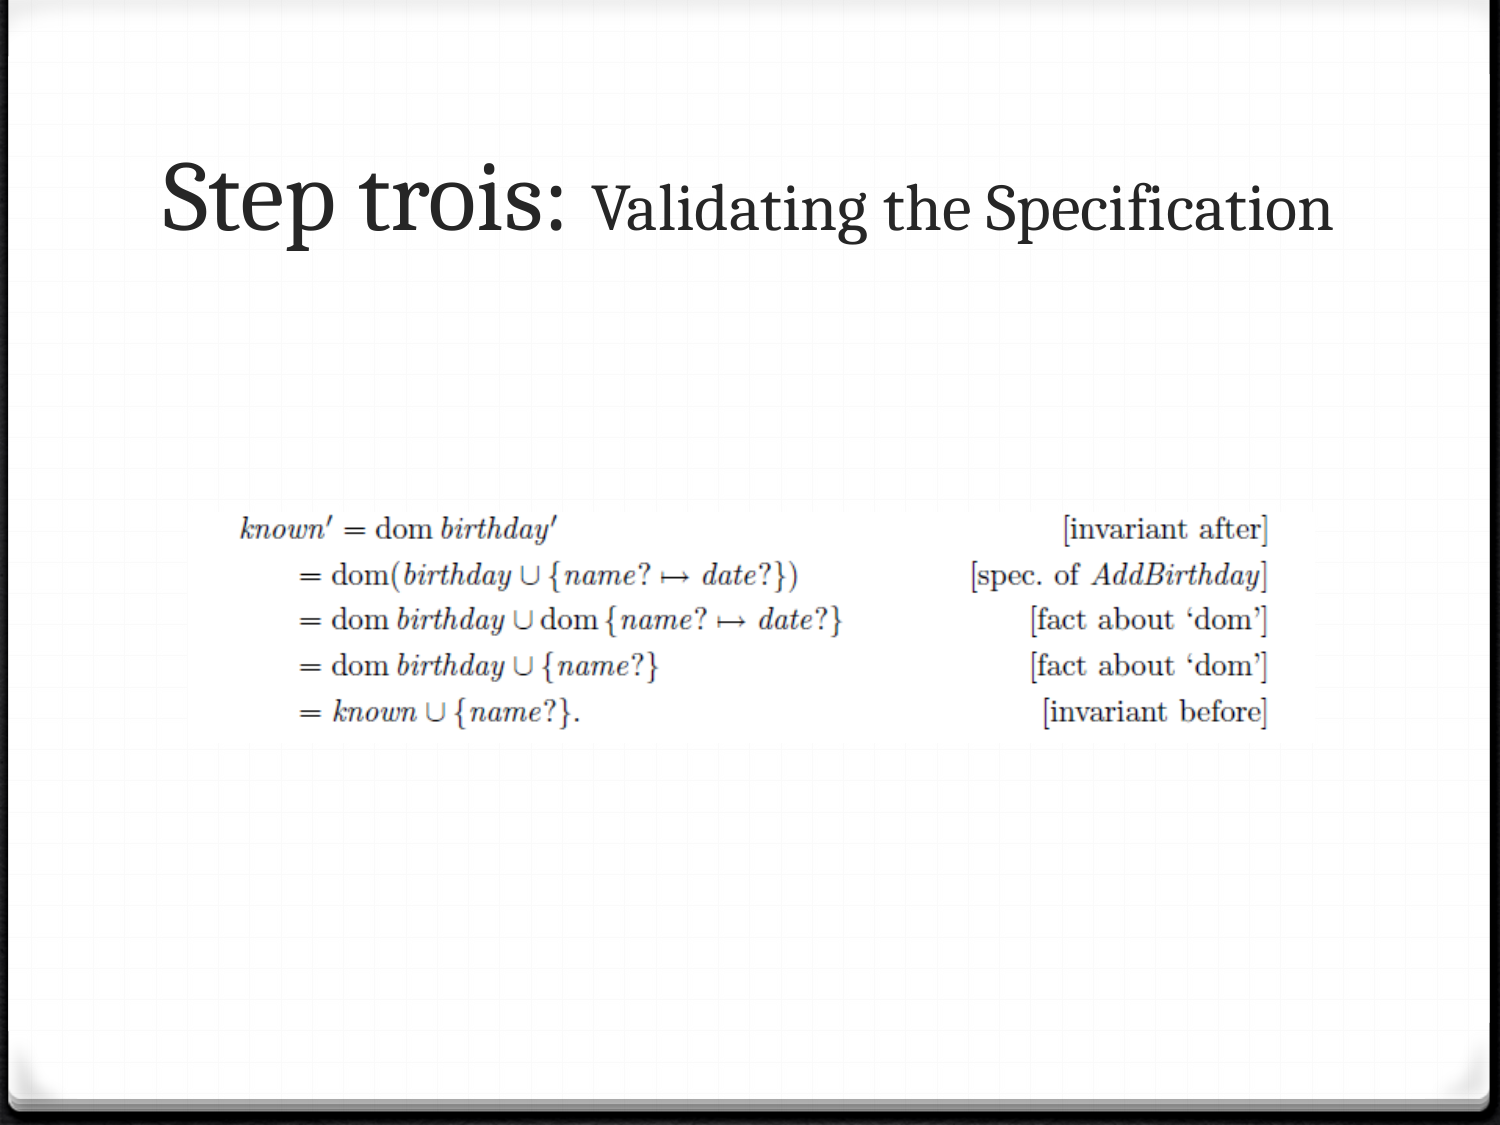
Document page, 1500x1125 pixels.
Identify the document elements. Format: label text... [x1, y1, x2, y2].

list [187, 512, 1316, 743]
title Step trois: Validating the Specification [90, 71, 1410, 309]
picture [0, 0, 1500, 1125]
